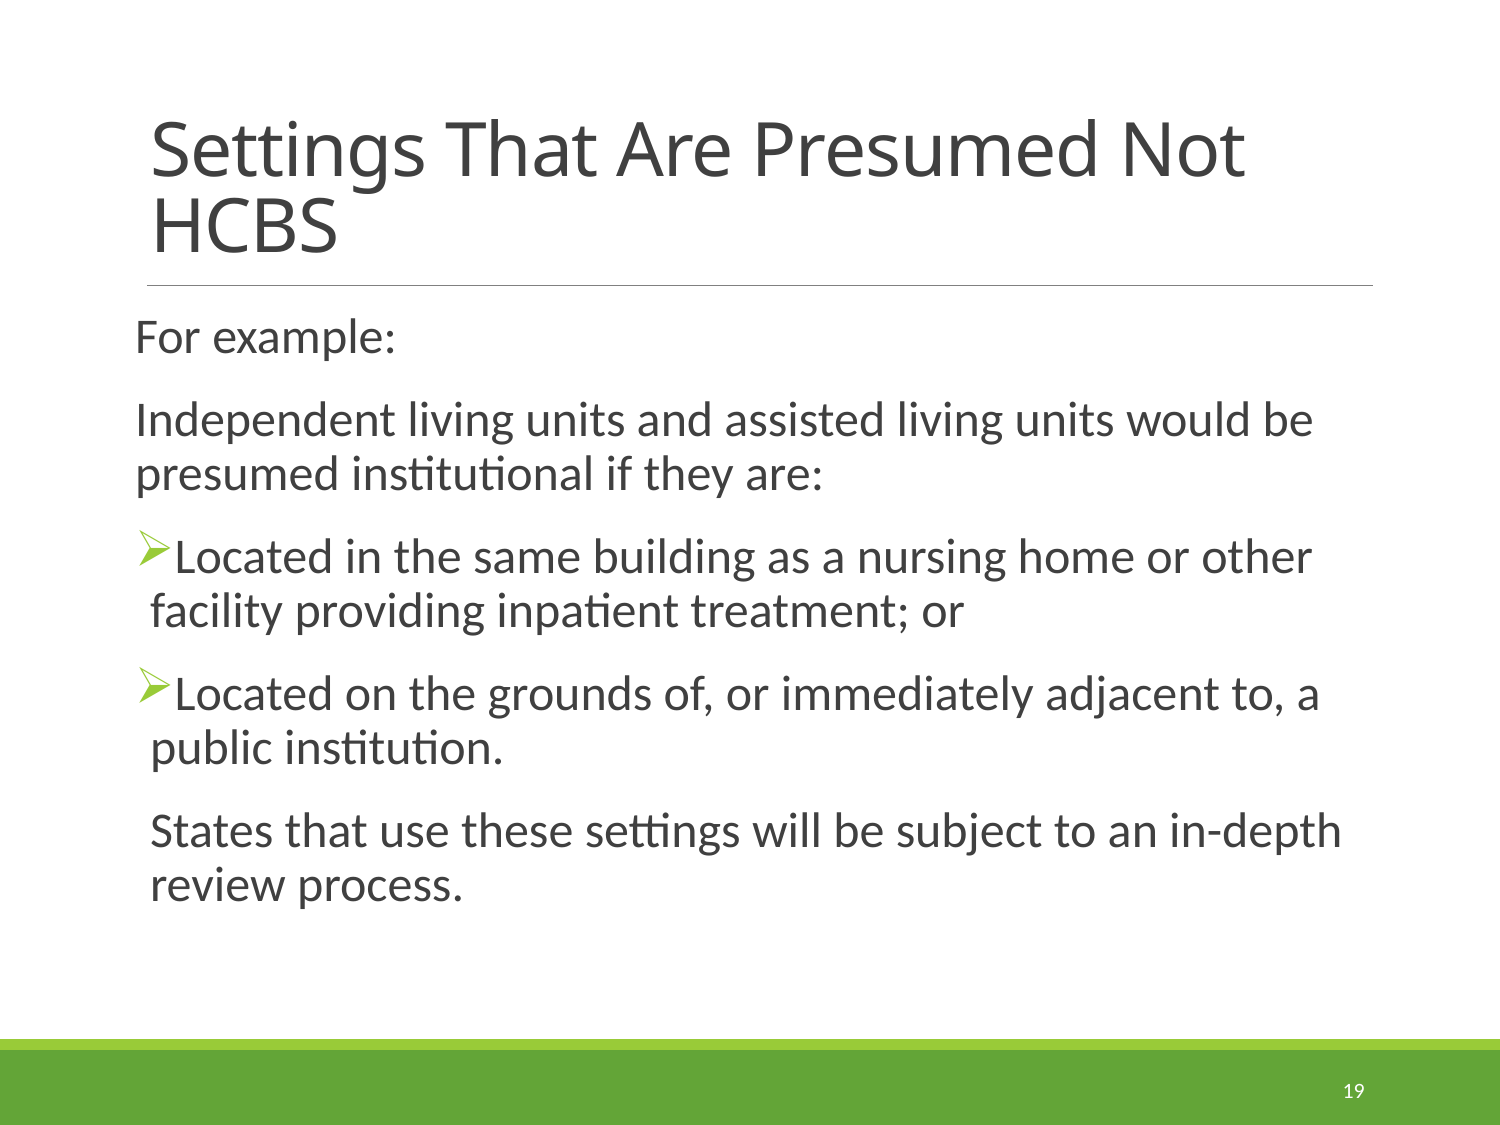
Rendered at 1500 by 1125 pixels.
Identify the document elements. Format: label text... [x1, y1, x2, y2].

title Settings That Are Presumed Not HCBS [135, 37, 1373, 276]
list For example: Independent living units and assisted living units would be presumed institutional if they are: Located in the same building as a nursing home or other facility providing inpatient treatment; or Located on the grounds of, or immediately adjacent to, a public institution. States that use these settings will be subject to an in-depth review process. [135, 302, 1373, 963]
slide_number 19 [1218, 1059, 1380, 1120]
